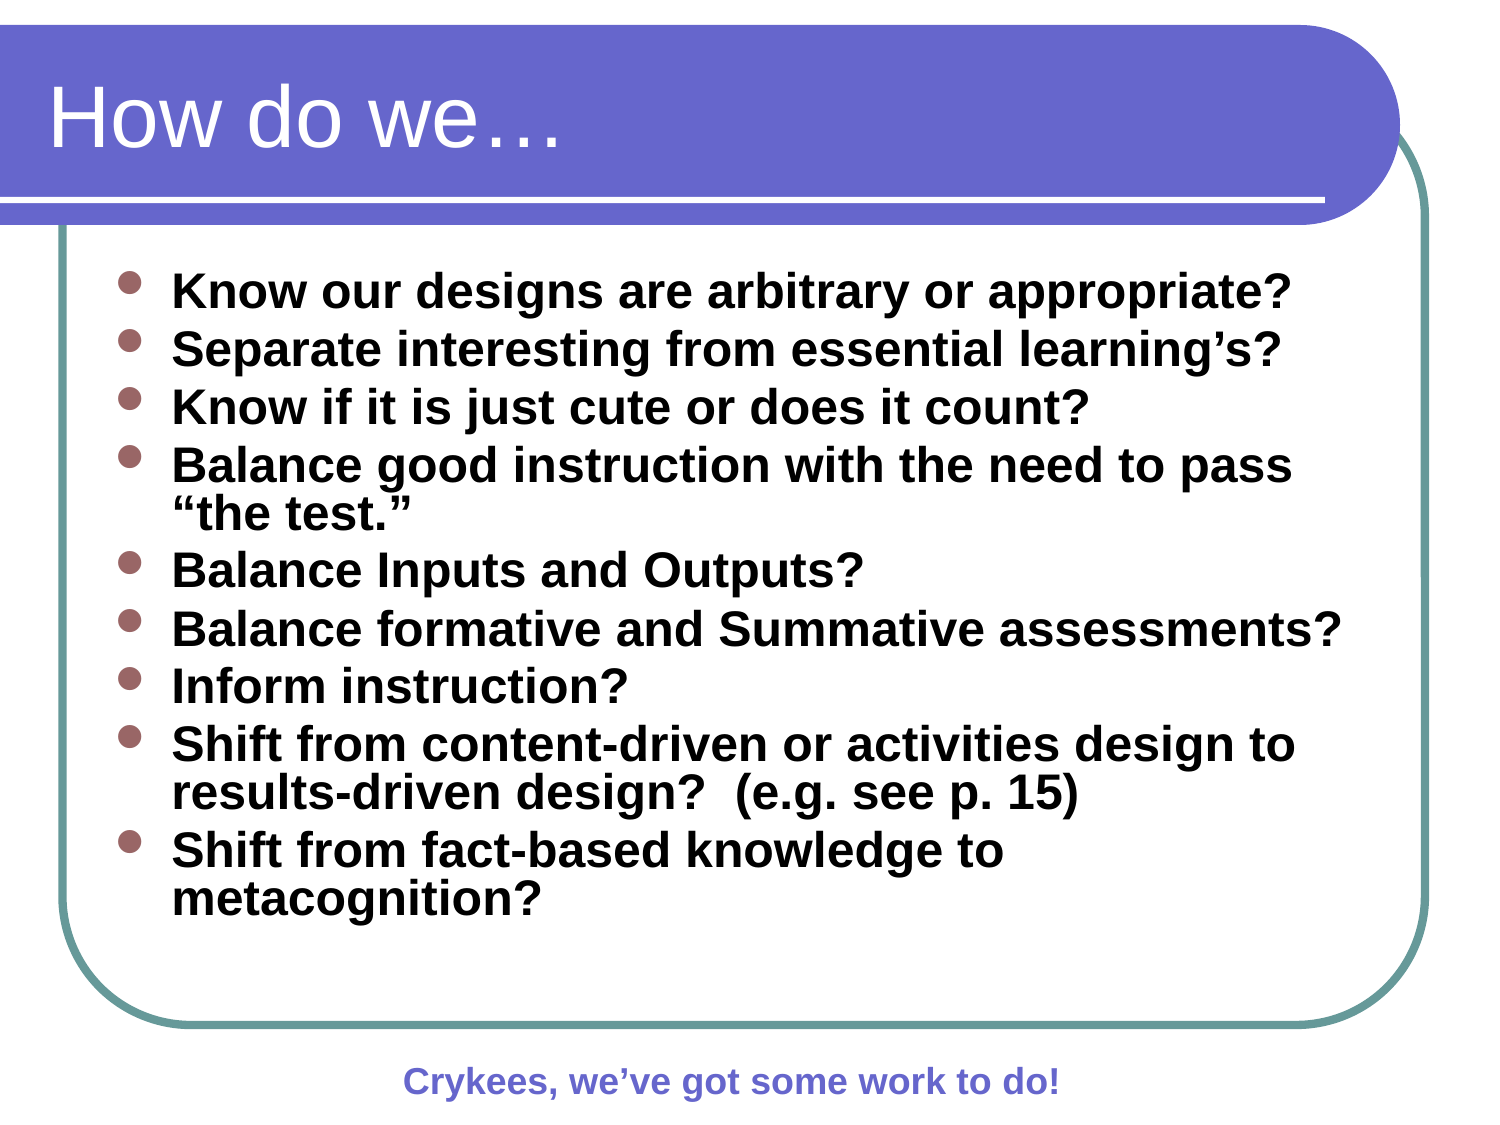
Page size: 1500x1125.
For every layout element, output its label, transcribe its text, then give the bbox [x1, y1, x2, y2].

title How do we… [31, 37, 1348, 188]
list Know our designs are arbitrary or appropriate? Separate interesting from essential learning’s? Know if it is just cute or does it count? Balance good instruction with the need to pass “the test.” Balance Inputs and Outputs? Balance formative and Summative assessments? Inform instruction? Shift from content-driven or activities design to results-driven design? (e.g. see p. 15) Shift from fact-based knowledge to metacognition? [99, 262, 1401, 988]
text_box Crykees, we’ve got some work to do! [150, 1049, 1325, 1110]
